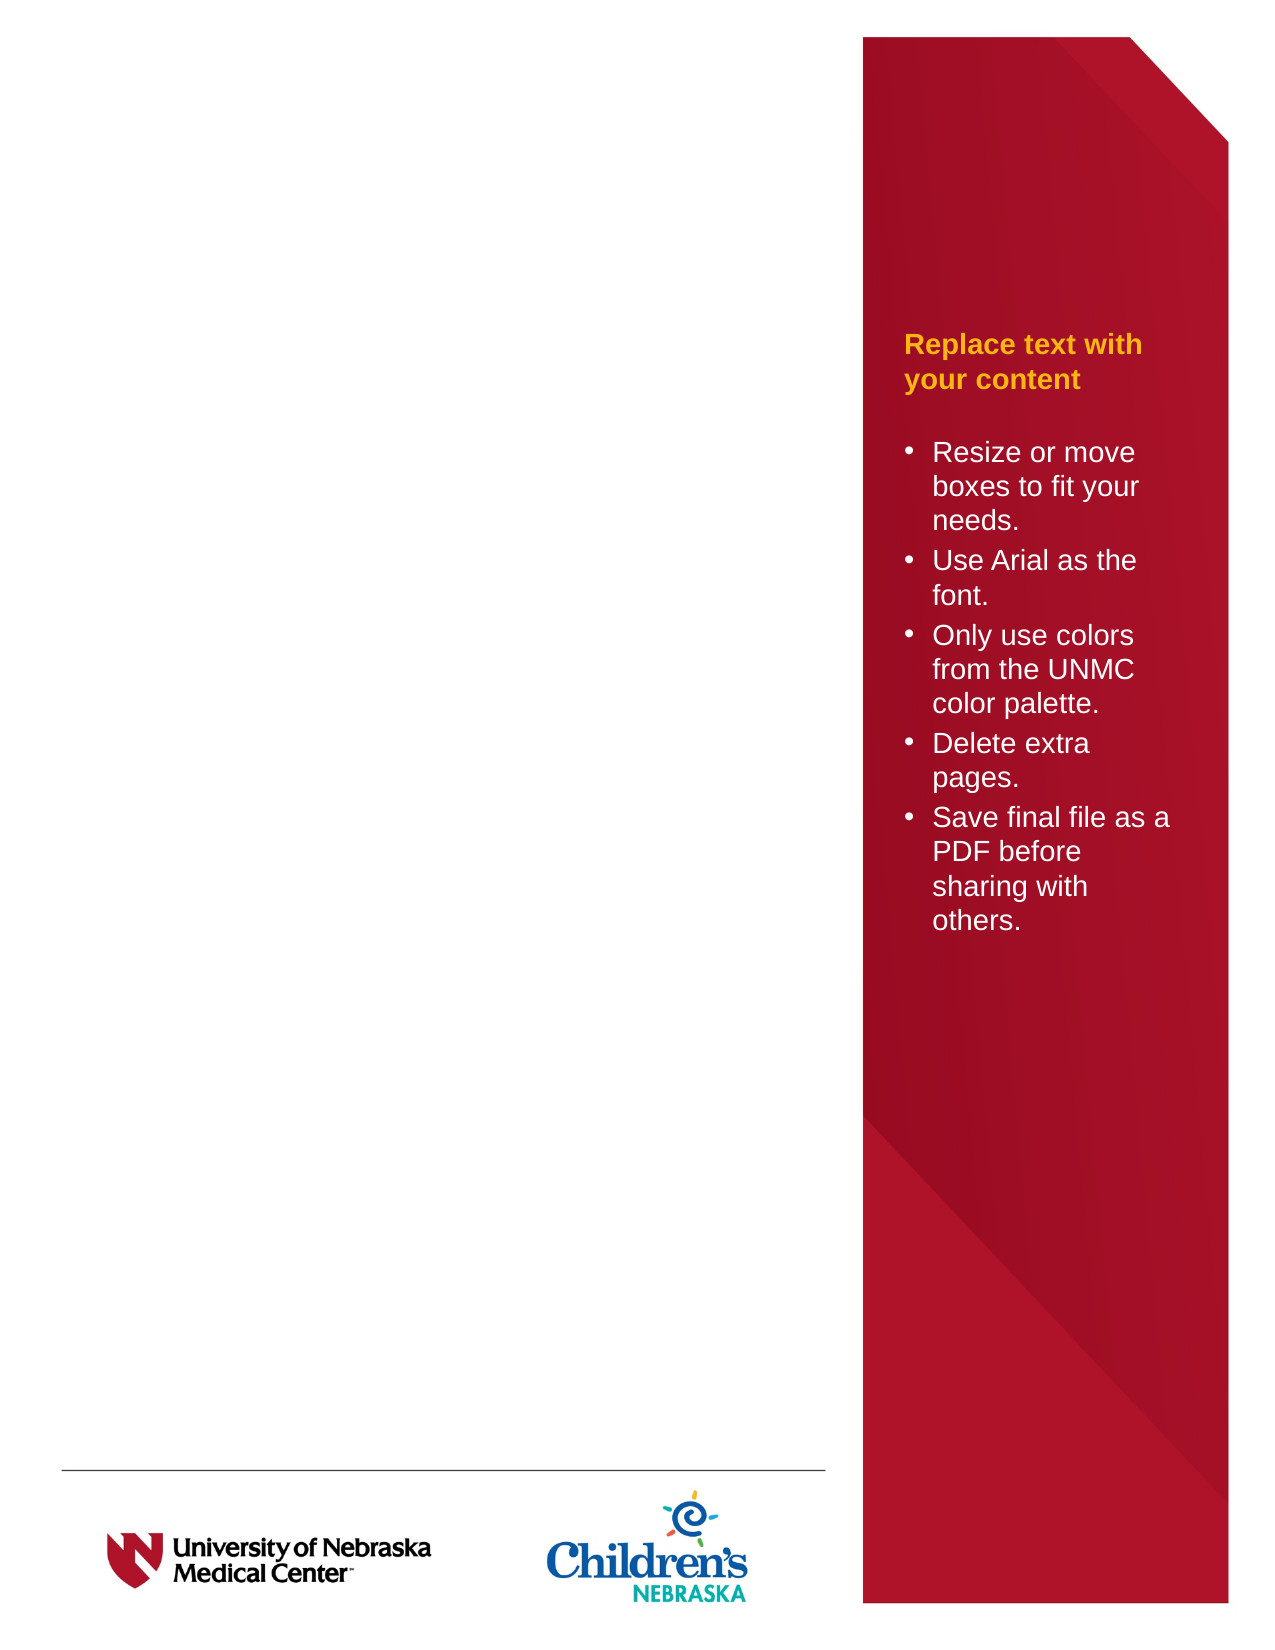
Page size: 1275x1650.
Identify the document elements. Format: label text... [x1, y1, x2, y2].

list Replace text with your content [889, 319, 1200, 410]
list Resize or move boxes to fit your needs. Use Arial as the font. Only use colors from the UNMC color palette. Delete extra pages. Save final file as a PDF before sharing with others. [889, 426, 1200, 1291]
picture [0, 0, 1275, 1650]
